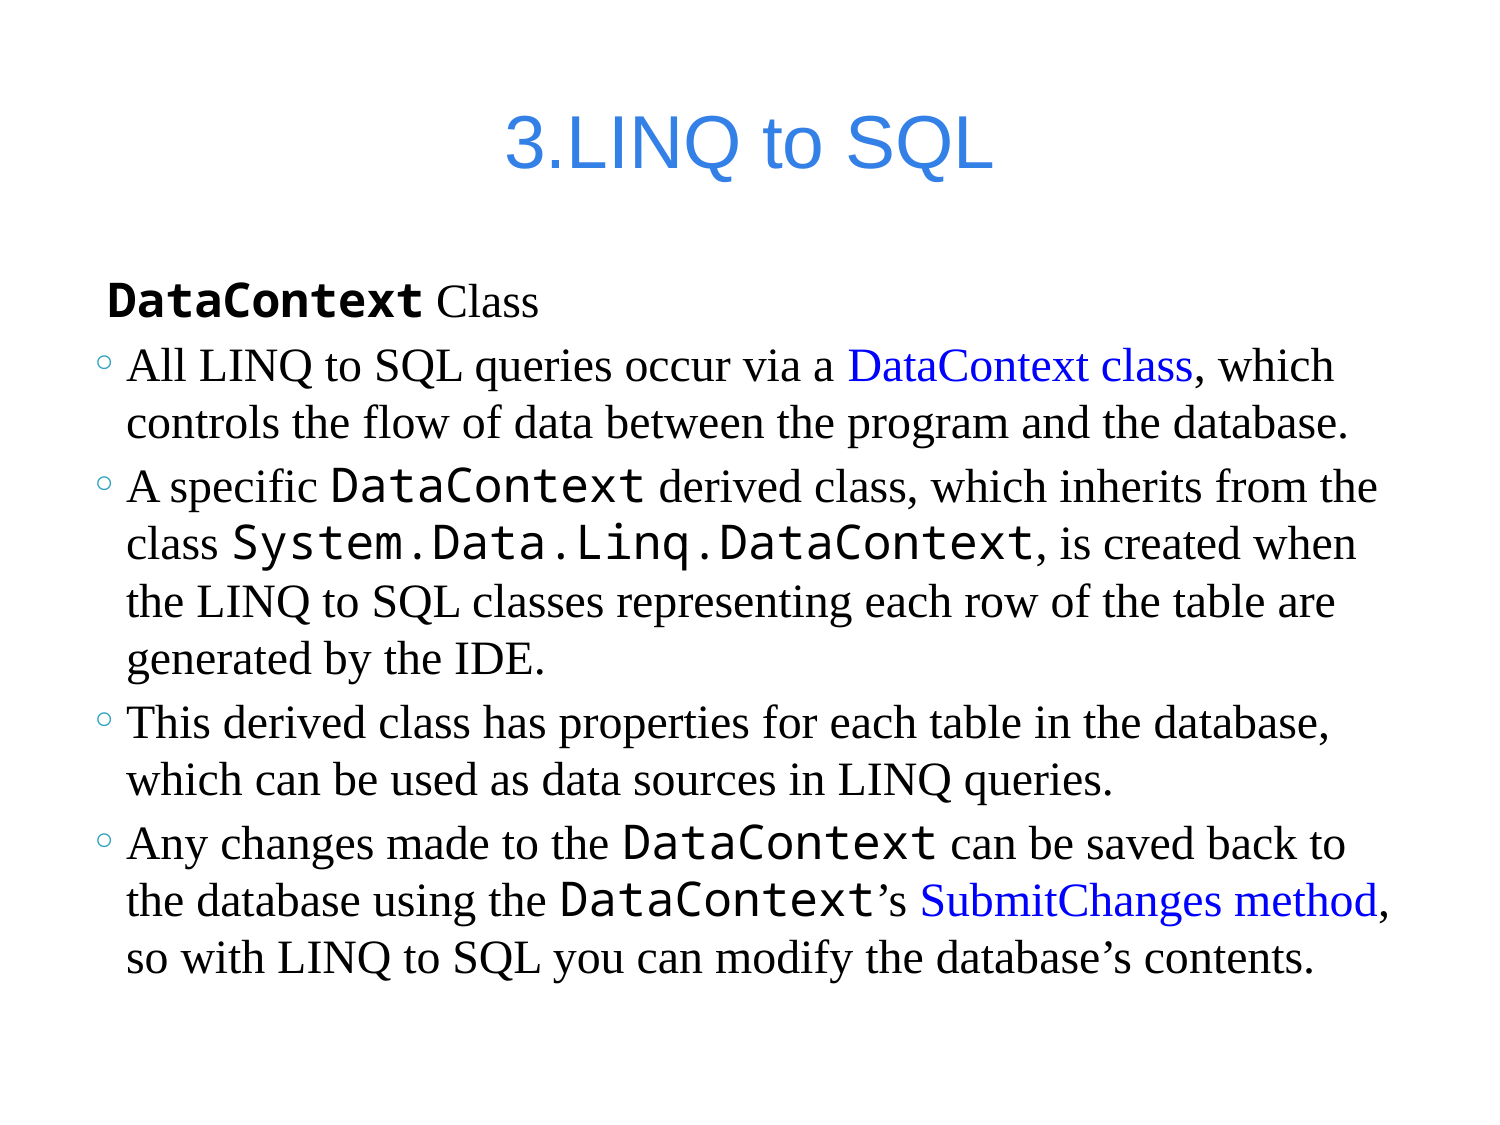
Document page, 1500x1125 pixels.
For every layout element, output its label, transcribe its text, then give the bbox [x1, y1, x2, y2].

title 3.LINQ to SQL [75, 45, 1425, 233]
list DataContext Class All LINQ to SQL queries occur via a DataContext class, which controls the flow of data between the program and the database. A specific DataContext derived class, which inherits from the class System.Data.Linq.DataContext, is created when the LINQ to SQL classes representing each row of the table are generated by the IDE. This derived class has properties for each table in the database, which can be used as data sources in LINQ queries. Any changes made to the DataContext can be saved back to the database using the DataContext’s SubmitChanges method, so with LINQ to SQL you can modify the database’s contents. [75, 262, 1425, 1005]
